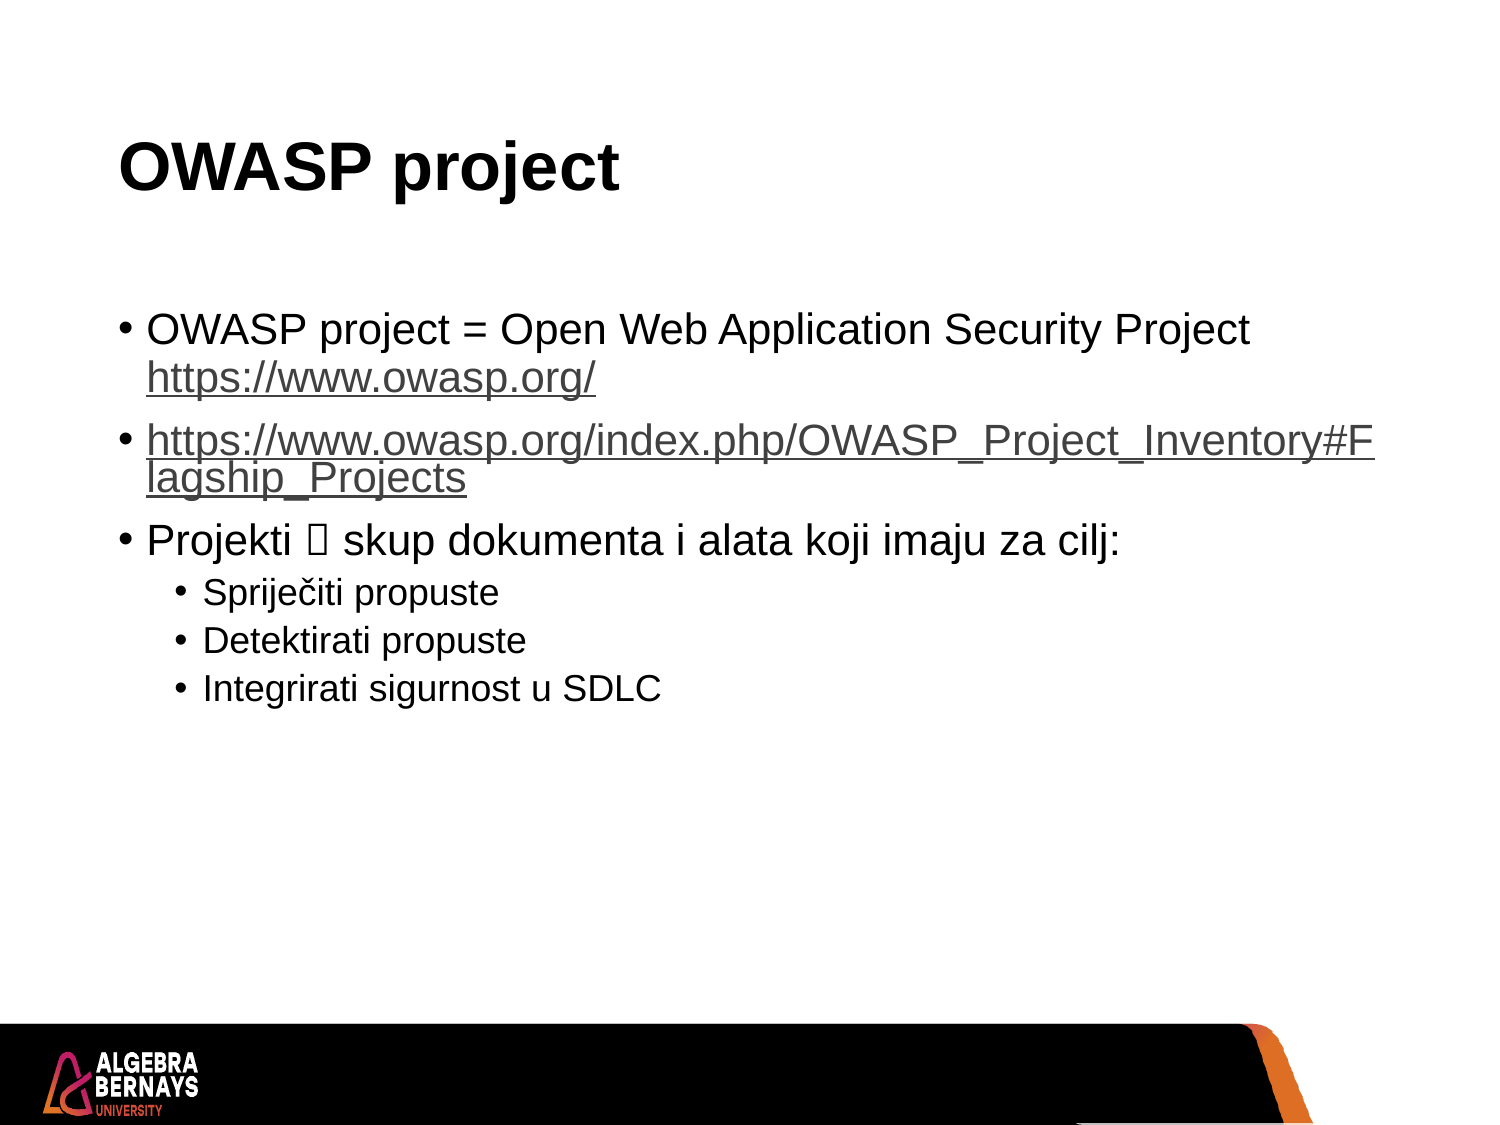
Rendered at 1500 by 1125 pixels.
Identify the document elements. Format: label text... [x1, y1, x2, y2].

title OWASP project [103, 59, 1397, 278]
picture [0, 1023, 1468, 1125]
list OWASP project = Open Web Application Security Project https://www.owasp.org/ https://www.owasp.org/index.php/OWASP_Project_Inventory#Flagship_Projects Projekti  skup dokumenta i alata koji imaju za cilj: Spriječiti propuste Detektirati propuste Integrirati sigurnost u SDLC [103, 299, 1397, 1014]
